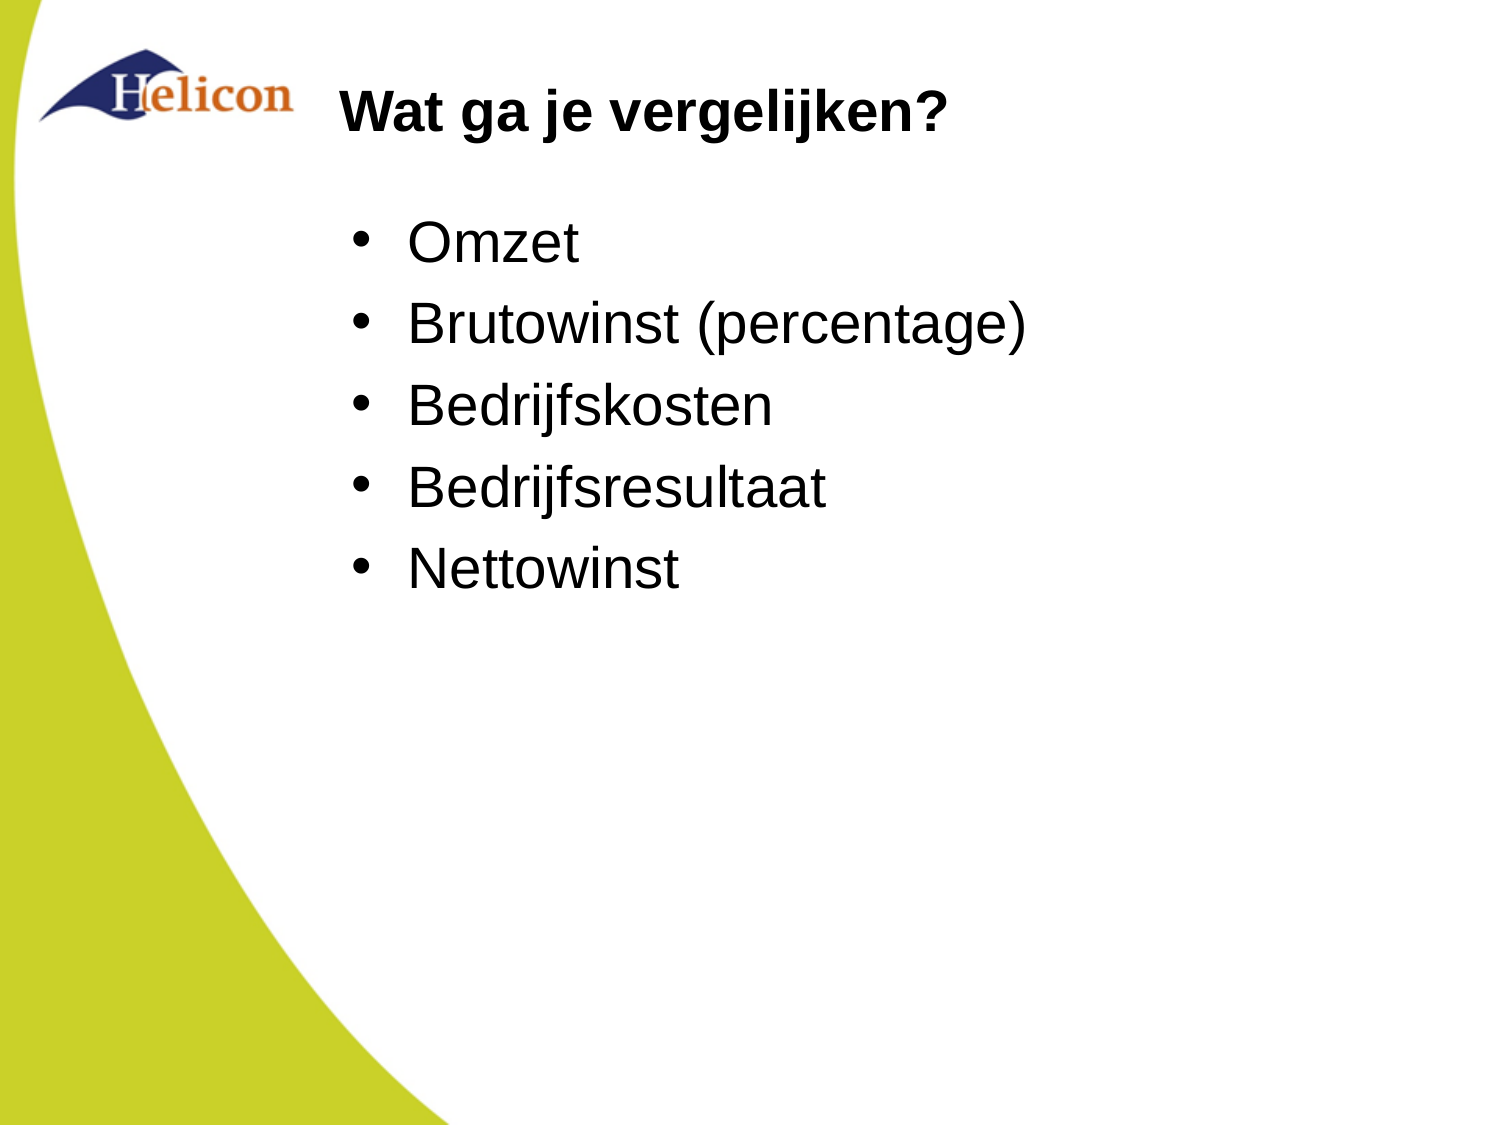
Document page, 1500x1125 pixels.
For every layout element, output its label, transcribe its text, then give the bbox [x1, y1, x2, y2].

title Wat ga je vergelijken? [324, 54, 1415, 161]
picture [0, 0, 1500, 1125]
list Omzet Brutowinst (percentage) Bedrijfskosten Bedrijfsresultaat Nettowinst [336, 196, 1425, 1005]
